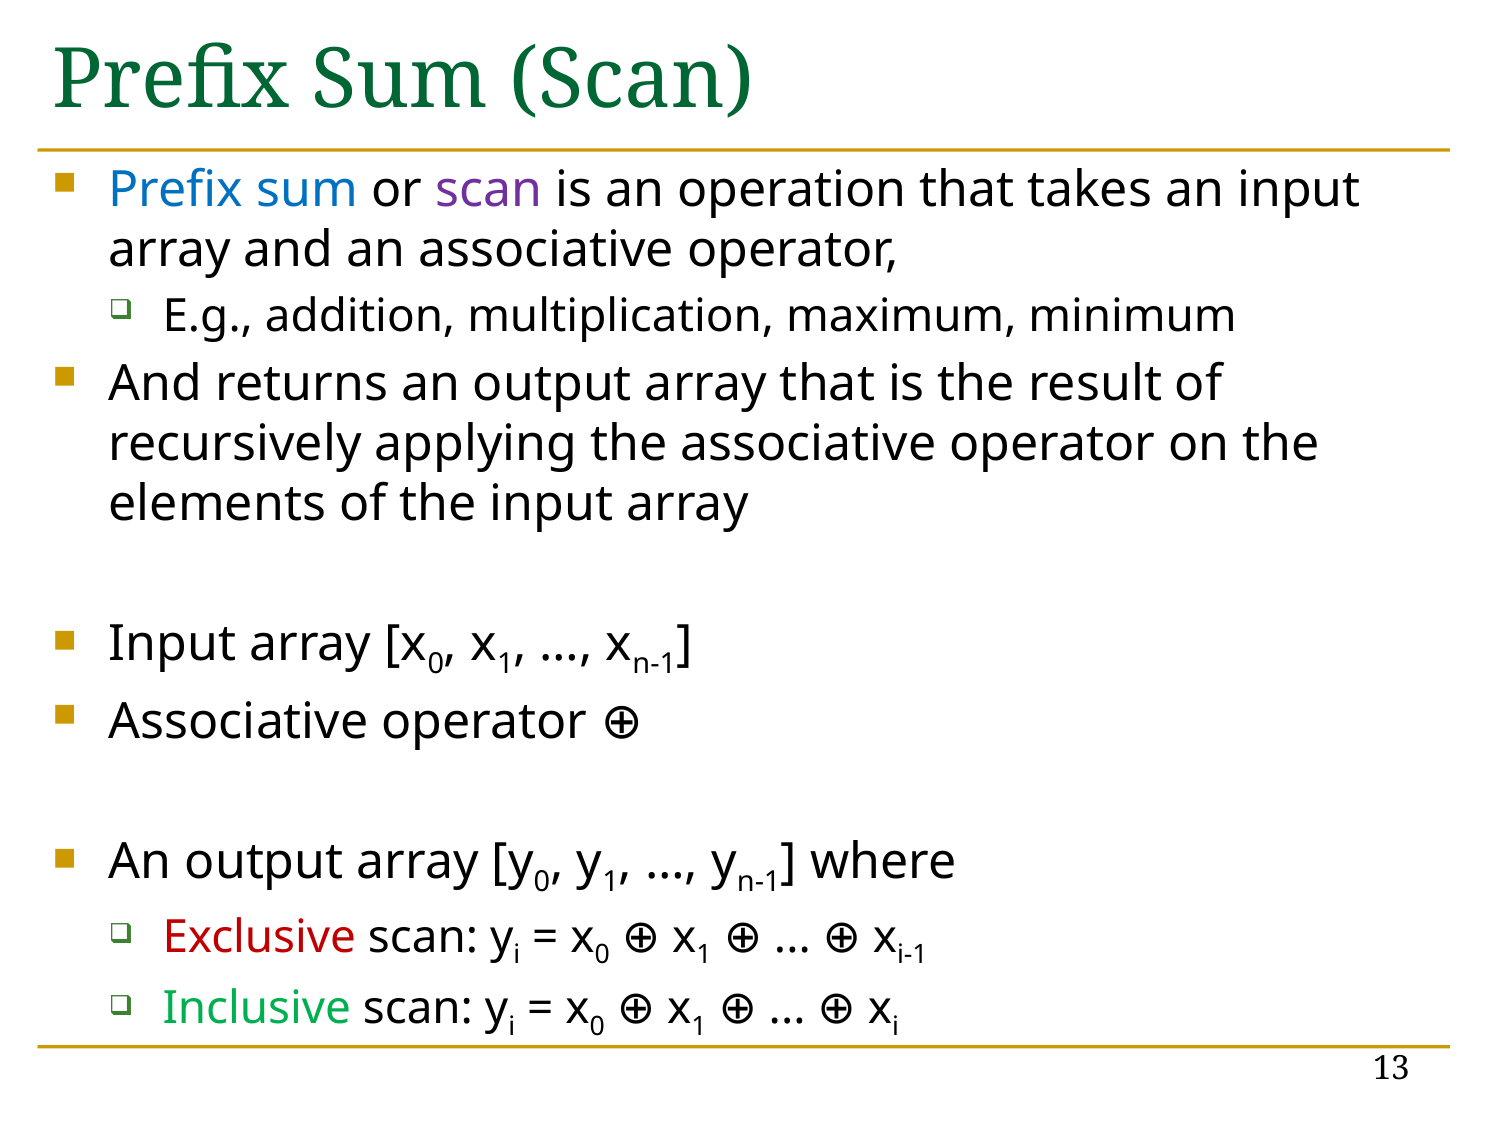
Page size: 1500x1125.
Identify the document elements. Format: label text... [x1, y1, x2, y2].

slide_number 13 [1074, 1023, 1426, 1100]
list Prefix sum or scan is an operation that takes an input array and an associative operator, E.g., addition, multiplication, maximum, minimum And returns an output array that is the result of recursively applying the associative operator on the elements of the input array Input array [x0, x1, …, xn-1] Associative operator ⊕ An output array [y0, y1, …, yn-1] where Exclusive scan: yi = x0 ⊕ x1 ⊕ ... ⊕ xi-1 Inclusive scan: yi = x0 ⊕ x1 ⊕ ... ⊕ xi [37, 148, 1451, 1048]
title Prefix Sum (Scan) [37, 0, 1451, 148]
